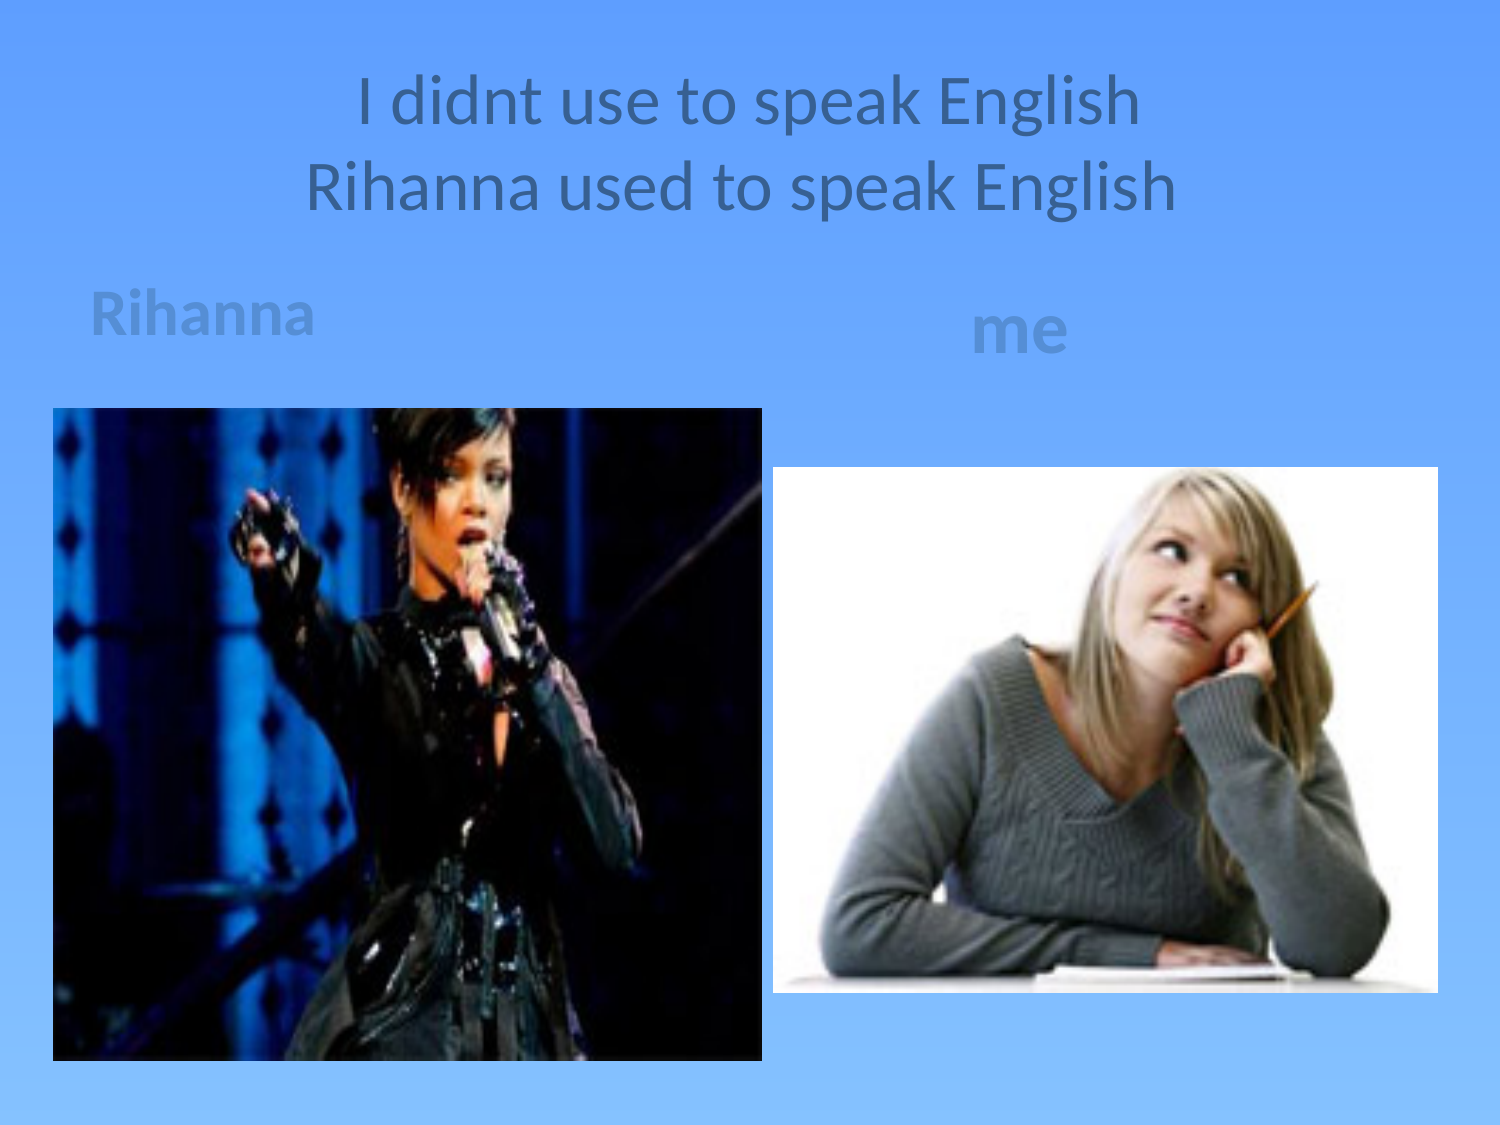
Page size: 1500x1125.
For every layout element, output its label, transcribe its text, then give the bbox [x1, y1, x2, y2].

title I didnt use to speak English Rihanna used to speak English [75, 45, 1425, 233]
picture [773, 467, 1439, 994]
list me [955, 270, 1407, 376]
picture [52, 408, 763, 1061]
list Rihanna [75, 251, 738, 357]
